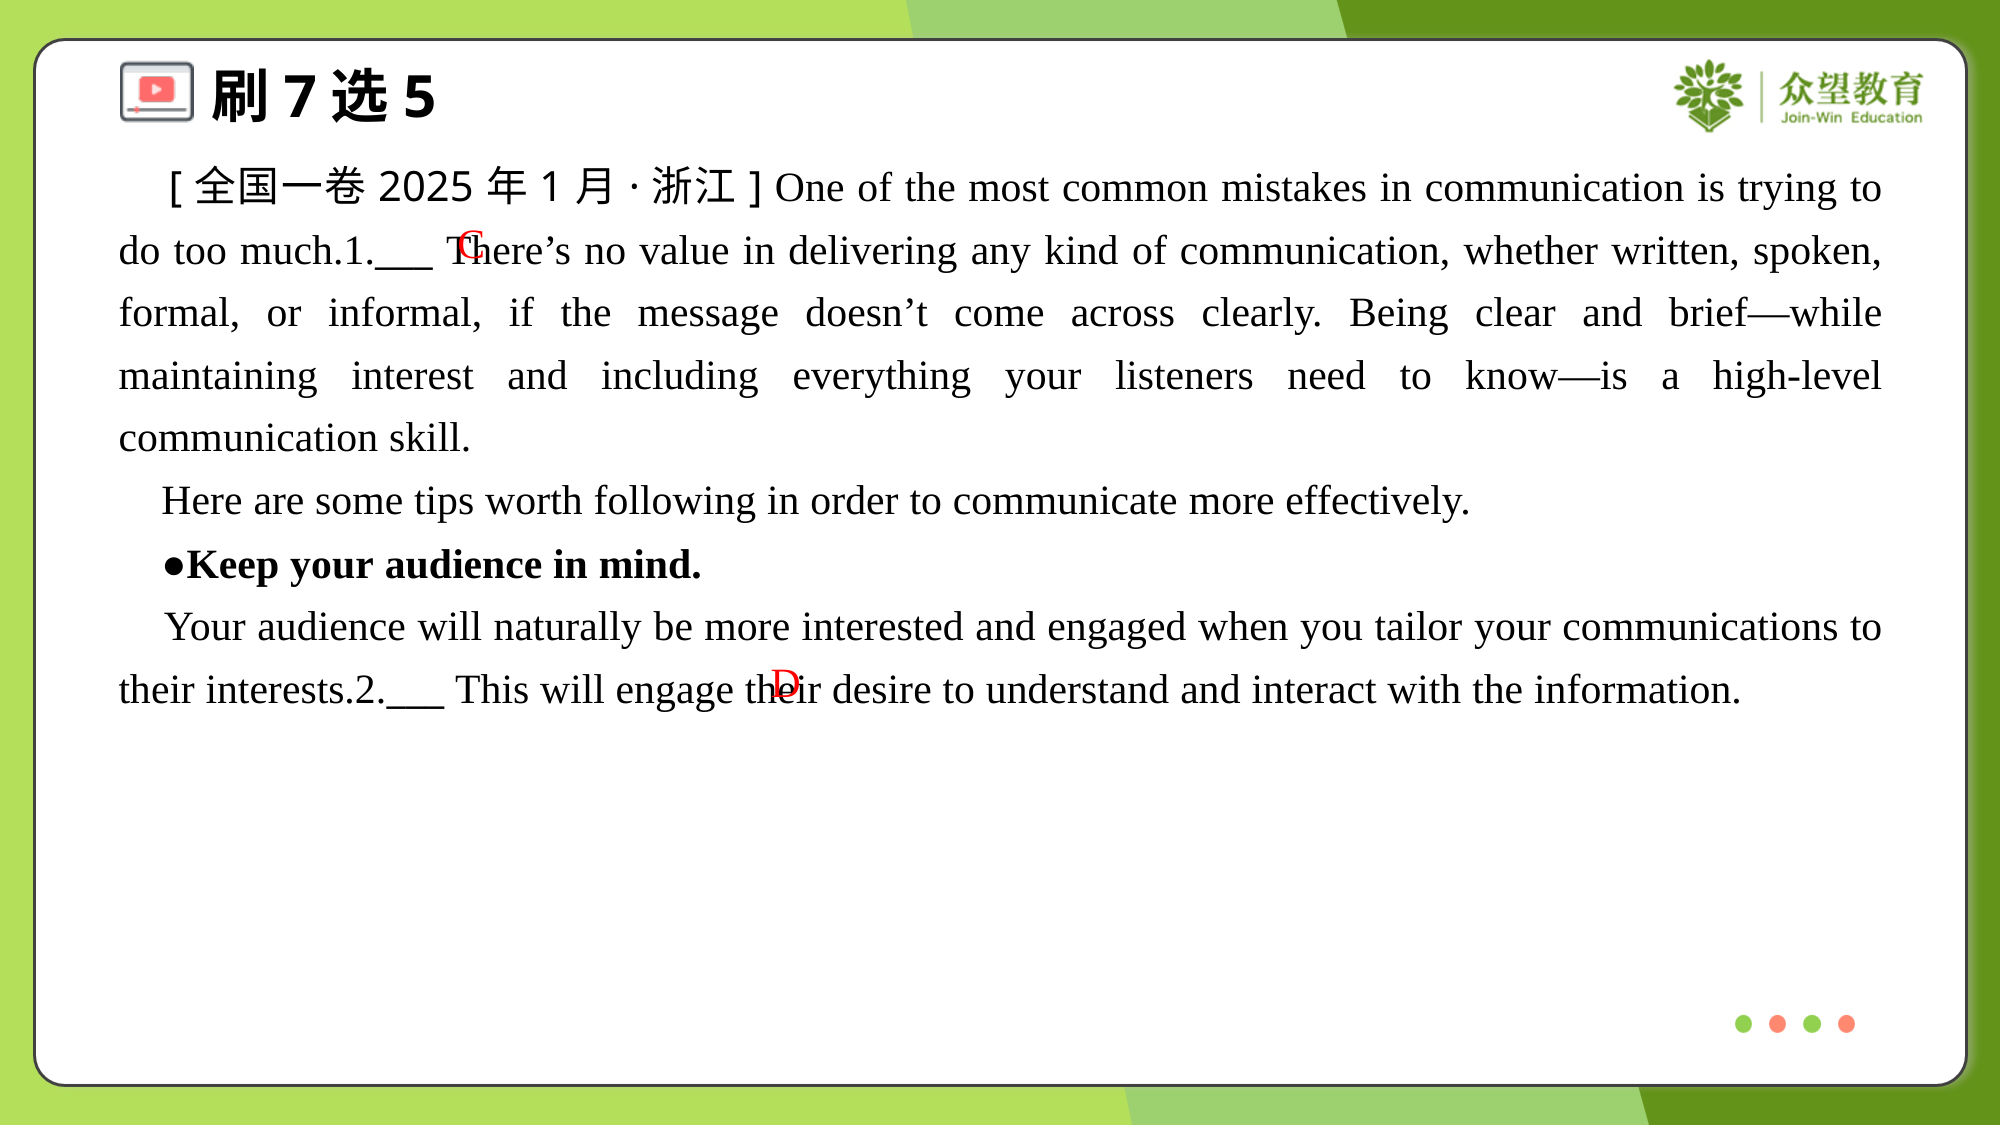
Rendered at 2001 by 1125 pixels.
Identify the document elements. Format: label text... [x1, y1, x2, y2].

text_box C [452, 203, 490, 262]
text_box D [766, 642, 806, 701]
picture [0, 0, 2000, 1125]
text_box [全国一卷2025年1月·浙江] One of the most common mistakes in communication is trying to do too much.1.___ There’s no value in delivering any kind of communication, whether written, spoken, formal, or informal, if the message doesn’t come across clearly. Being clear and brief—while maintaining interest and including everything your listeners need to know—is a high-level communication skill. Here are some tips worth following in order to communicate more effectively. [118, 147, 1883, 518]
text_box ●Keep your audience in mind. Your audience will naturally be more interested and engaged when you tailor your communications to their interests.2.___ This will engage their desire to understand and interact with the information. [118, 524, 1883, 769]
